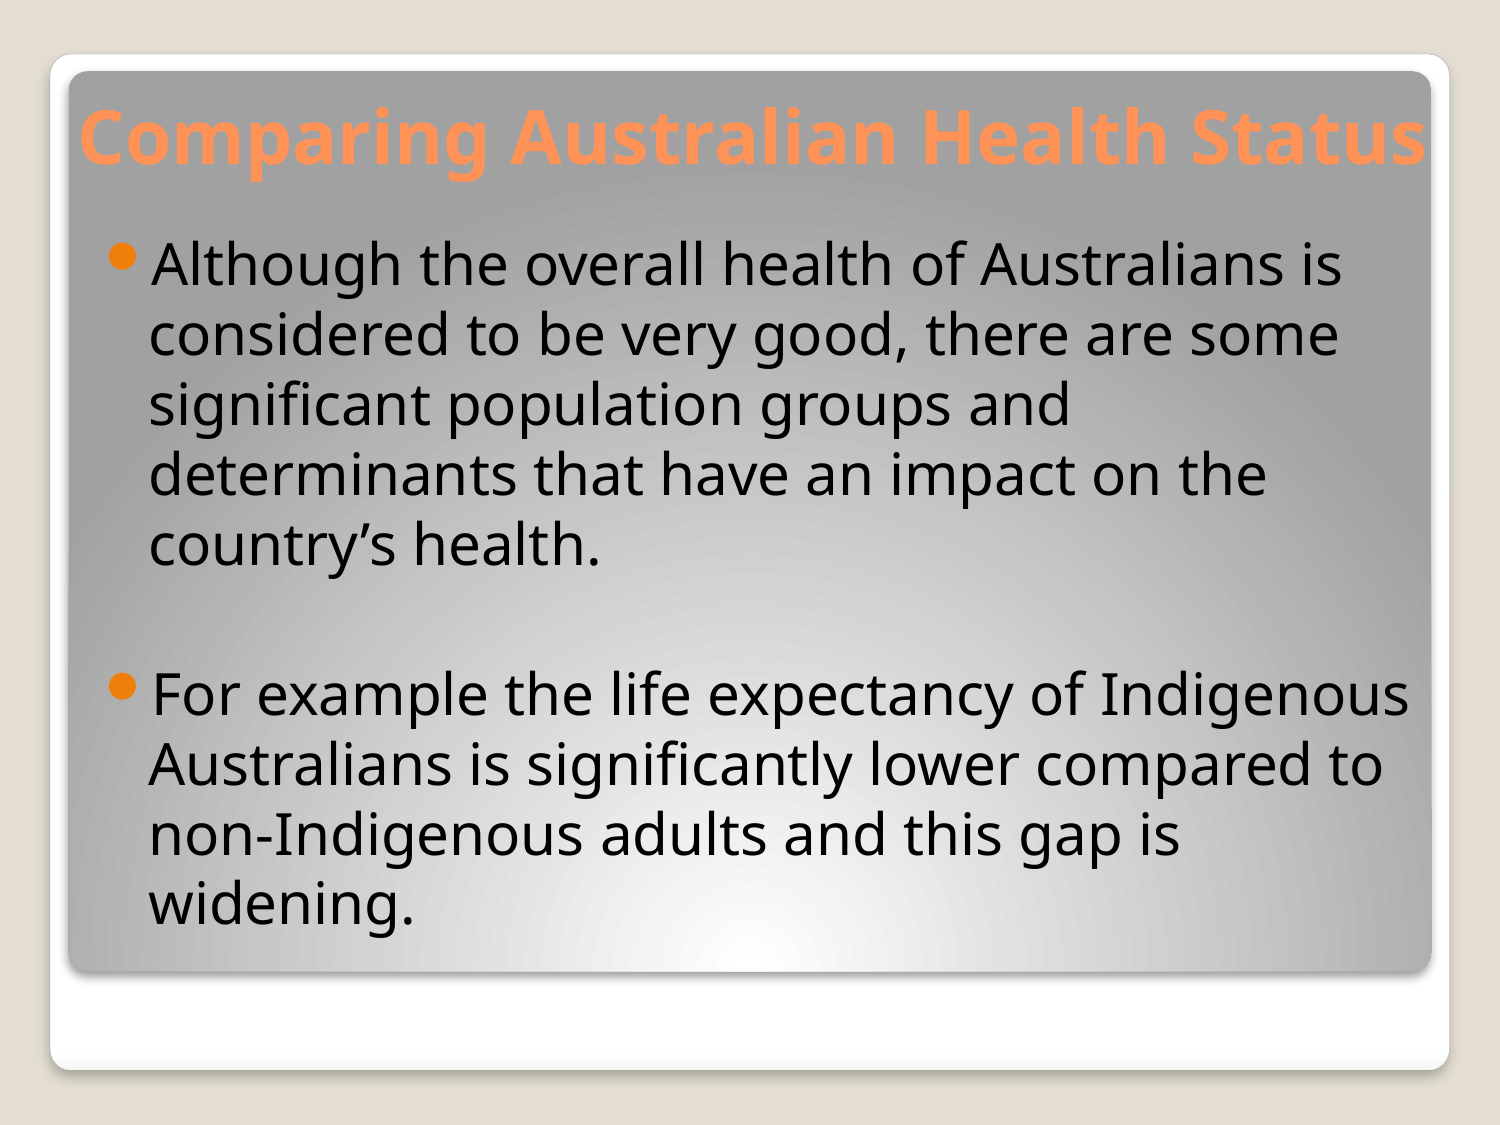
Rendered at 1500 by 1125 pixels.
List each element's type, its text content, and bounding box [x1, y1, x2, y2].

list Although the overall health of Australians is considered to be very good, there are some significant population groups and determinants that have an impact on the country’s health. For example the life expectancy of Indigenous Australians is significantly lower compared to non-Indigenous adults and this gap is widening. [75, 212, 1438, 1038]
title Comparing Australian Health Status [62, 0, 1450, 188]
